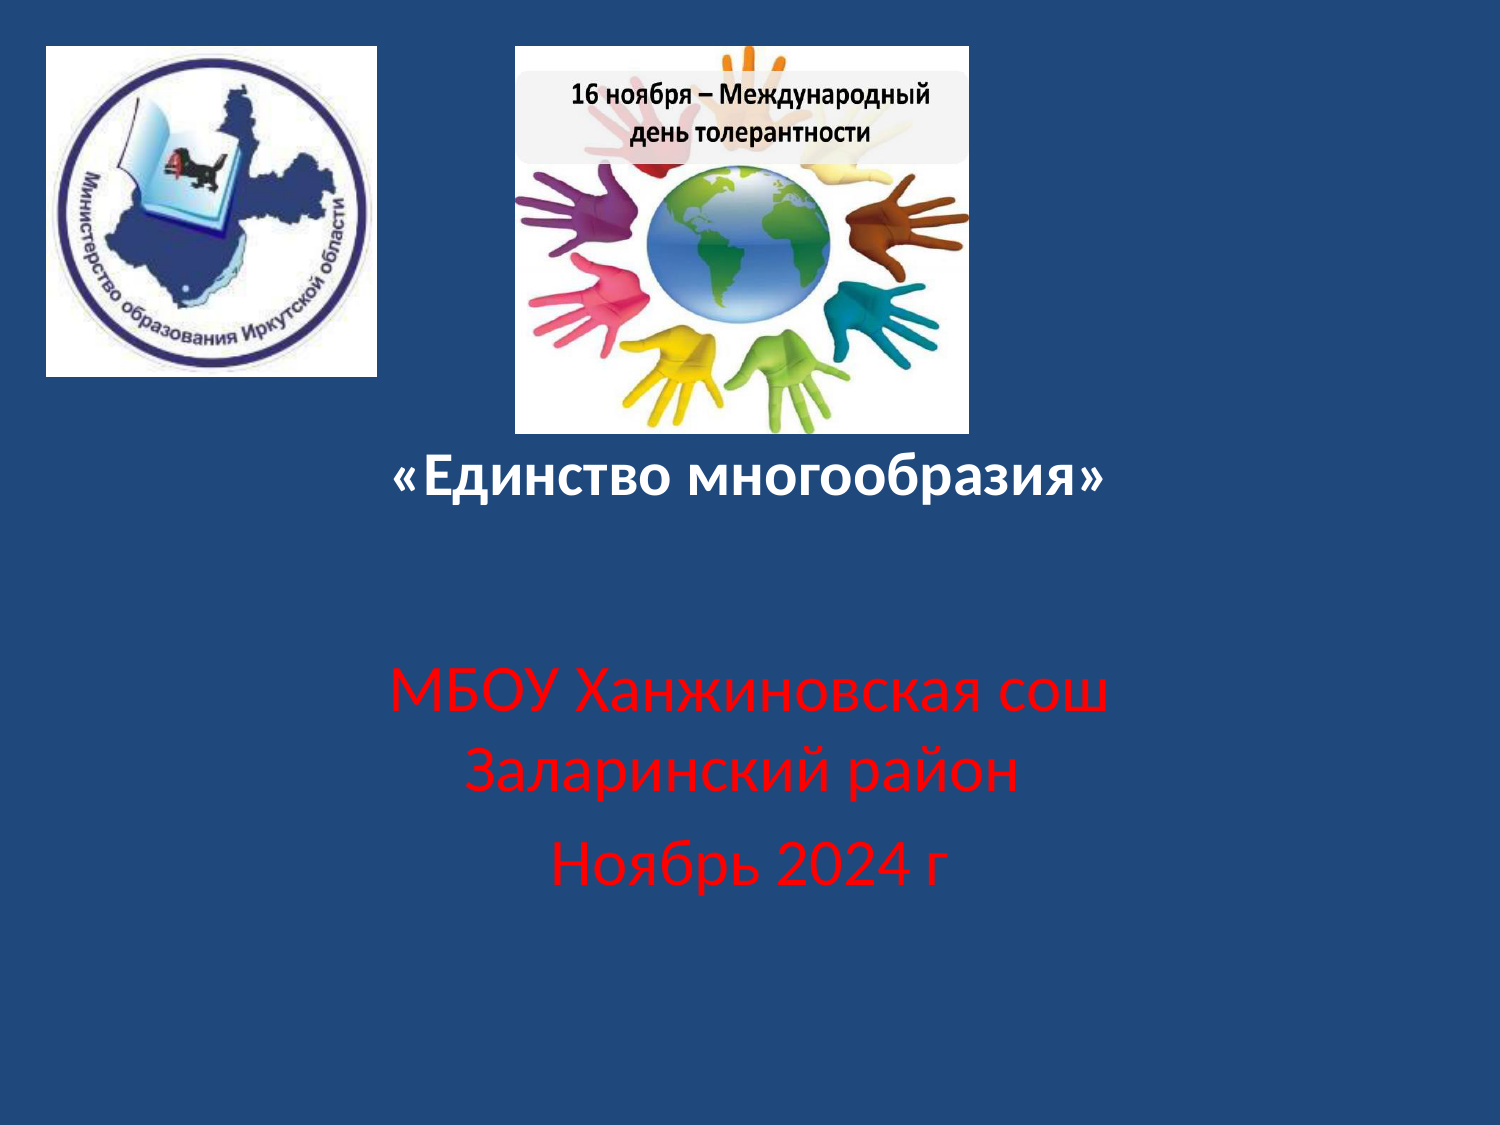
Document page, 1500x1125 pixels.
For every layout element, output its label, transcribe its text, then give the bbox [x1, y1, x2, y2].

title «Единство многообразия» [112, 349, 1388, 591]
picture [515, 46, 969, 434]
subtitle МБОУ Ханжиновская сош Заларинский район Ноябрь 2024 г [225, 637, 1275, 925]
picture [46, 46, 377, 377]
